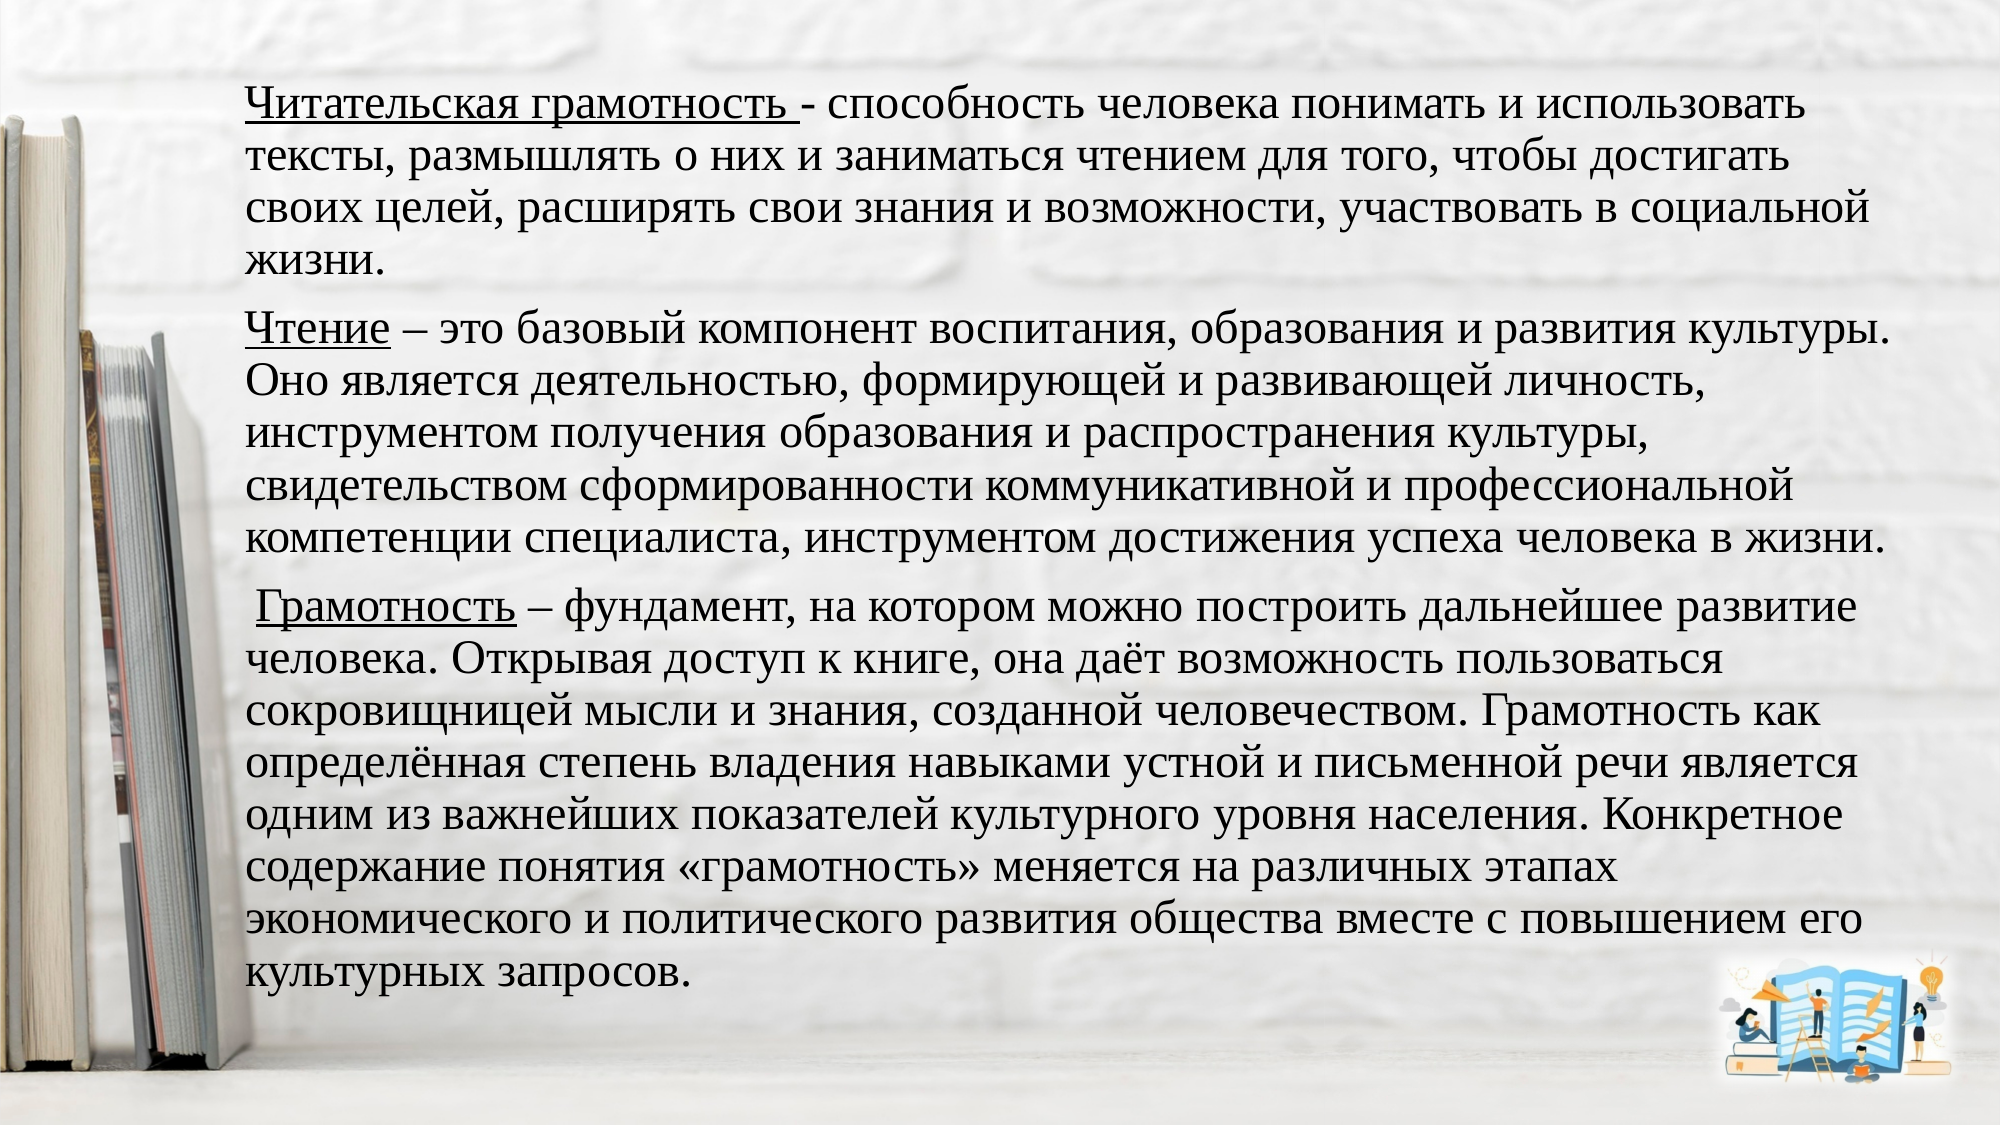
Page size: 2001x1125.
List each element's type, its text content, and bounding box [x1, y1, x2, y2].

list Читательская грамотность - способность человека понимать и использовать тексты, размышлять о них и заниматься чтением для того, чтобы достигать своих целей, расширять свои знания и возможности, участвовать в социальной жизни. Чтение – это базовый компонент воспитания, образования и развития культуры. Оно является деятельностью, формирующей и развивающей личность, инструментом получения образования и распространения культуры, свидетельством сформированности коммуникативной и профессиональной компетенции специалиста, инструментом достижения успеха человека в жизни. Грамотность – фундамент, на котором можно построить дальнейшее развитие человека. Открывая доступ к книге, она даёт возможность пользоваться сокровищницей мысли и знания, созданной человечеством. Грамотность как определённая степень владения навыками устной и письменной речи является одним из важнейших показателей культурного уровня населения. Конкретное содержание понятия «грамотность» меняется на различных этапах экономического и политического развития общества вместе с повышением его культурных запросов. [196, 68, 1930, 1064]
picture [0, 0, 2000, 1125]
